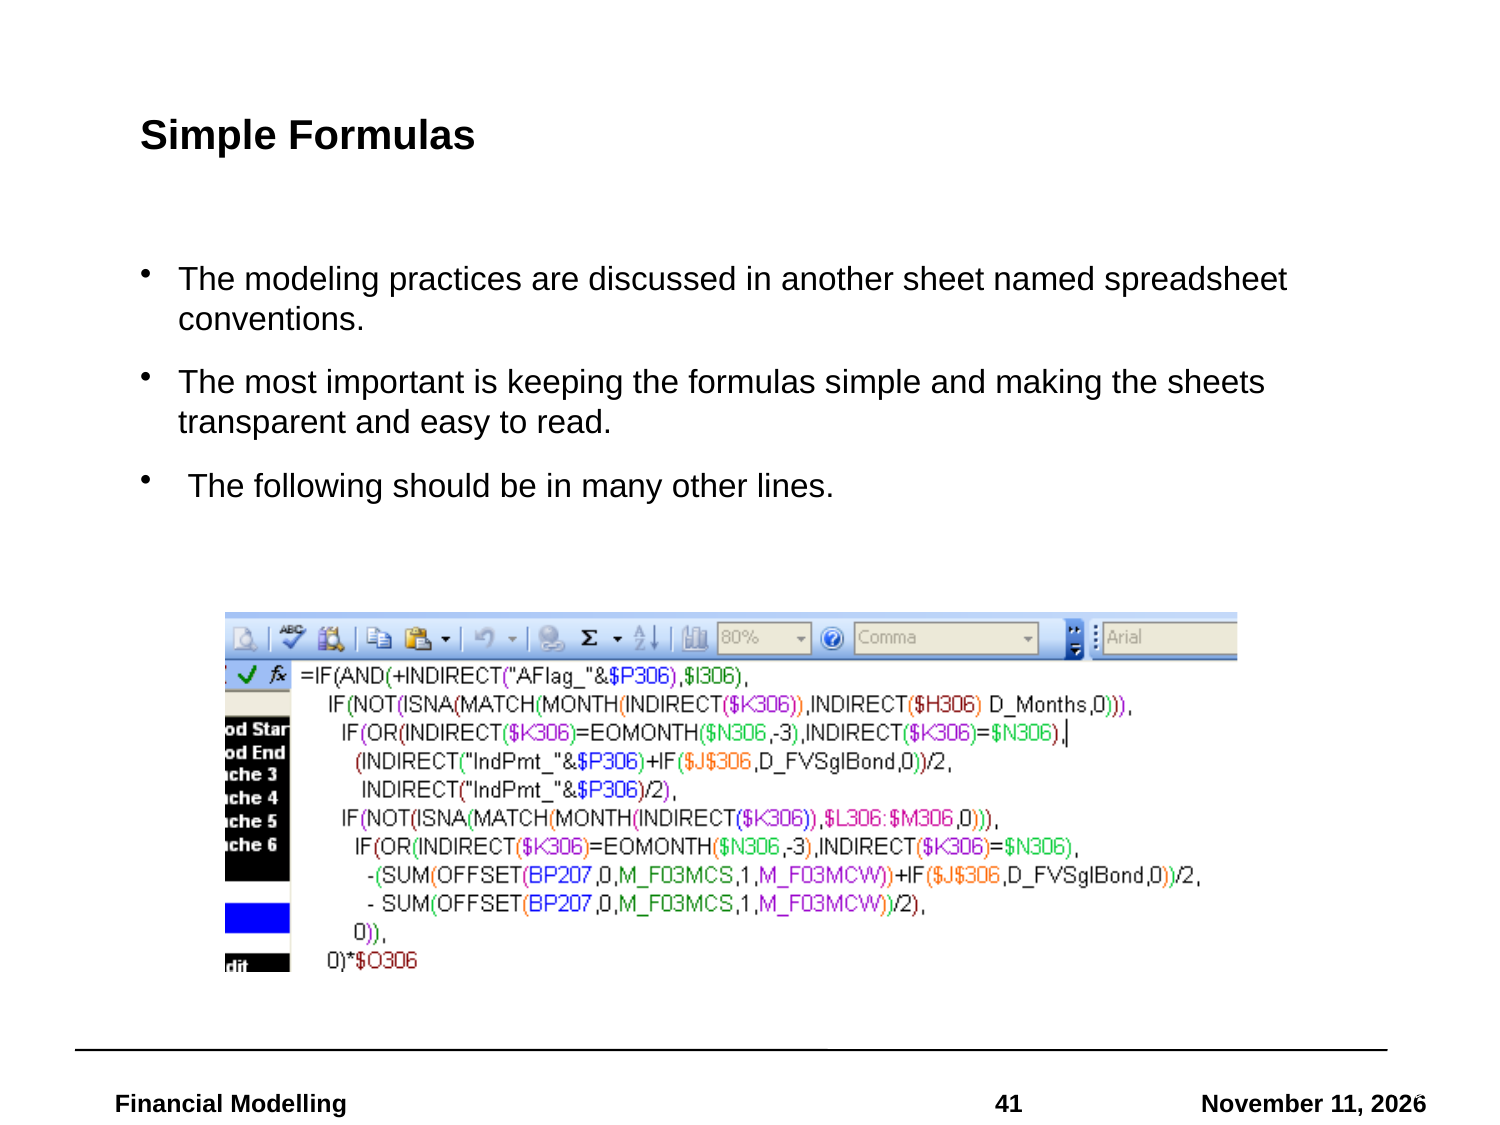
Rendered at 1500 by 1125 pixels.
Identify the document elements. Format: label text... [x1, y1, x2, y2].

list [224, 612, 1238, 972]
list The modeling practices are discussed in another sheet named spreadsheet conventions. The most important is keeping the formulas simple and making the sheets transparent and easy to read. The following should be in many other lines. [124, 249, 1351, 1026]
title Simple Formulas [124, 99, 1413, 226]
